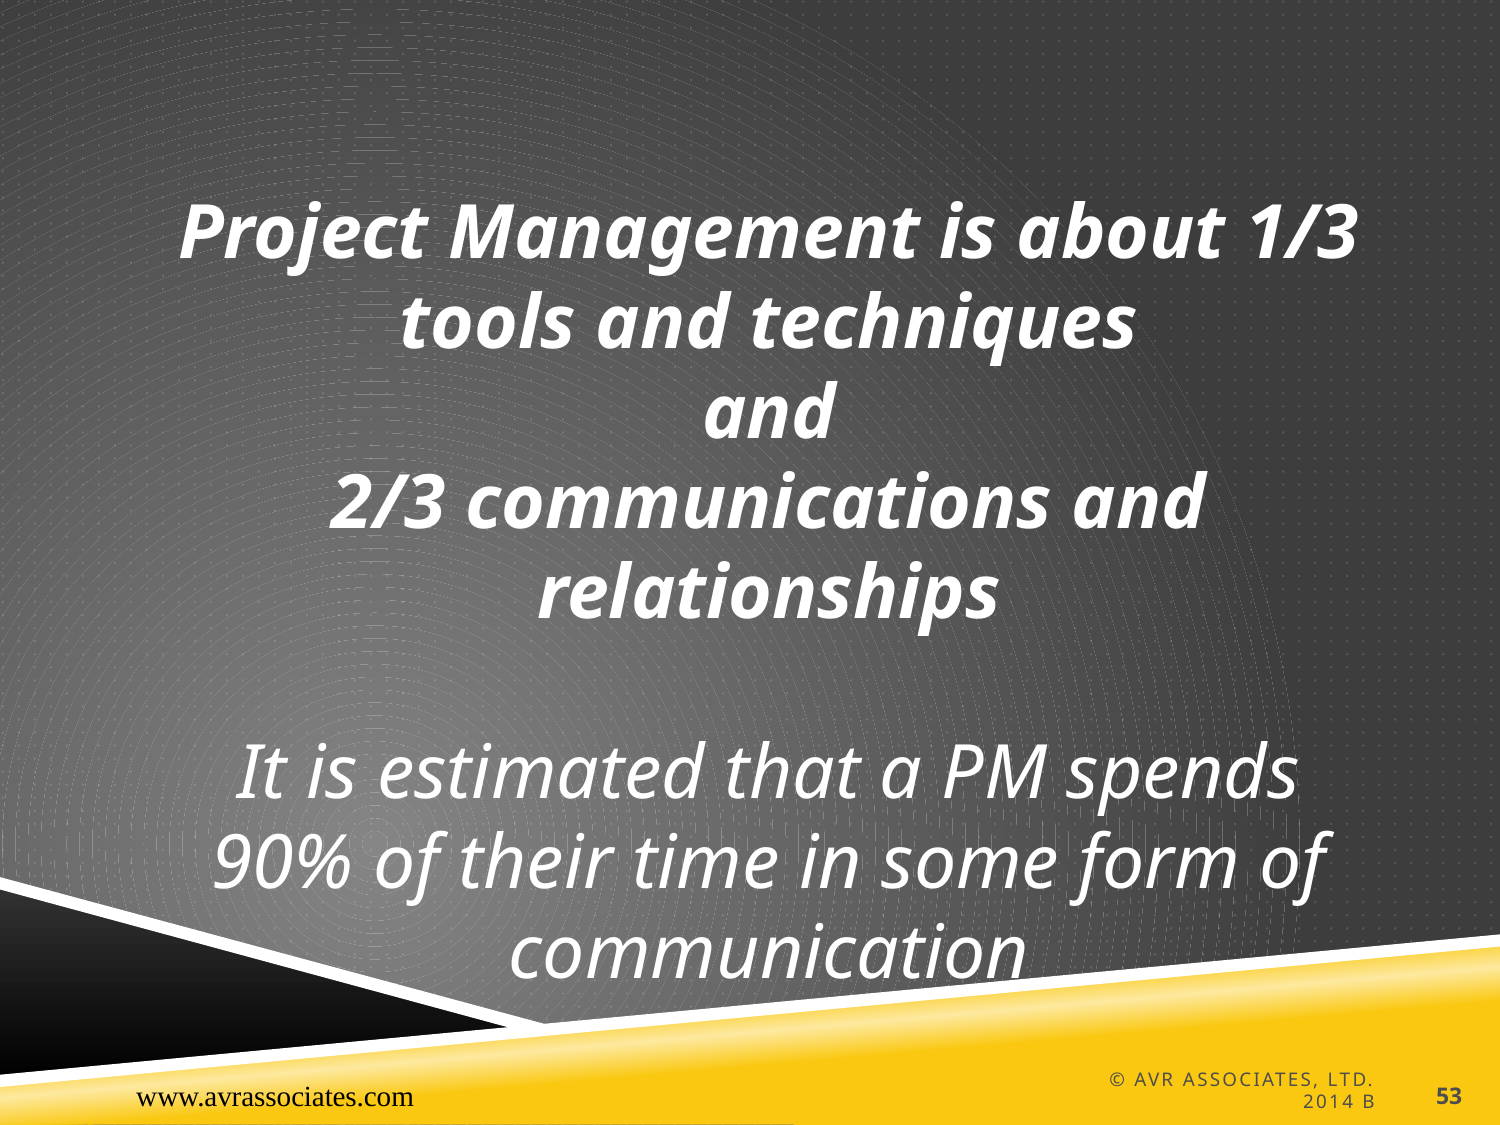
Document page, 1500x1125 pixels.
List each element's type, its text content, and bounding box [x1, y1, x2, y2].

slide_number © AVR Associates, Ltd. 2014 B [1050, 1052, 1375, 1113]
slide_number 53 [1387, 1052, 1463, 1113]
footer www.avrassociates.com [37, 1052, 513, 1113]
text_box Project Management is about 1/3 tools and techniques and 2/3 communications and relationships It is estimated that a PM spends 90% of their time in some form of communication [155, 176, 1383, 1001]
